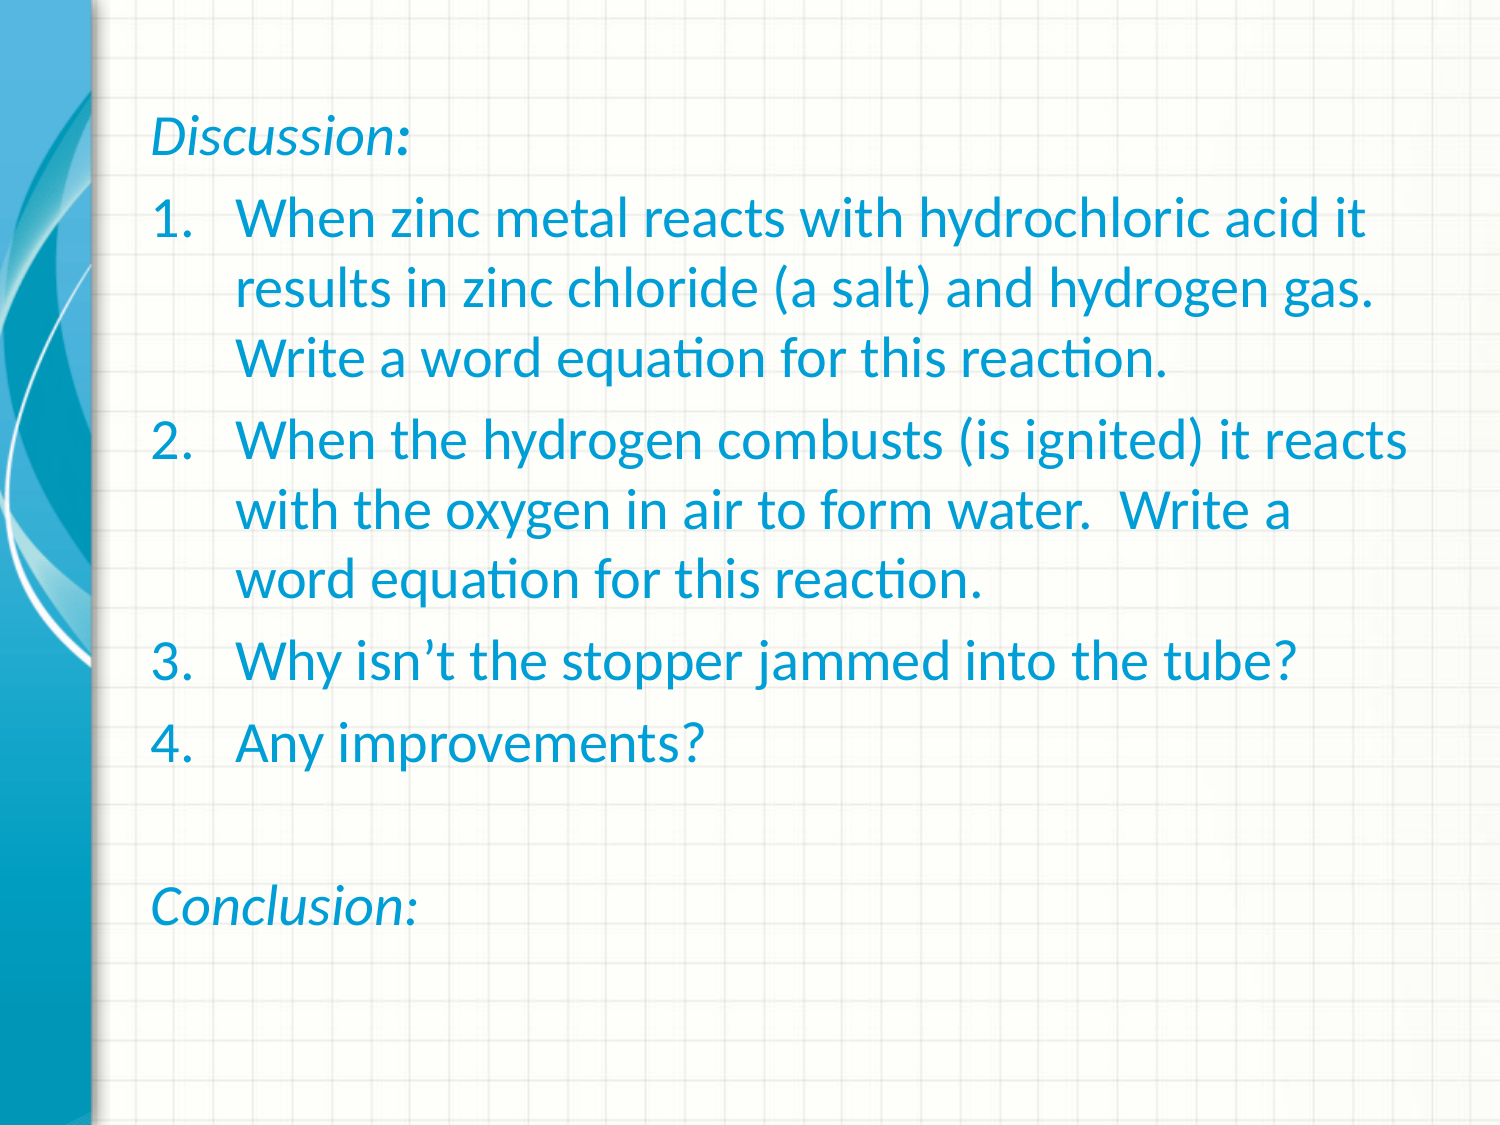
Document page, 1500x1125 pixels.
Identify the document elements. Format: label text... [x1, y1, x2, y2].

picture [0, 0, 1500, 1125]
text_box Discussion: When zinc metal reacts with hydrochloric acid it results in zinc chloride (a salt) and hydrogen gas. Write a word equation for this reaction. When the hydrogen combusts (is ignited) it reacts with the oxygen in air to form water. Write a word equation for this reaction. Why isn’t the stopper jammed into the tube? Any improvements? Conclusion: [135, 89, 1436, 1035]
